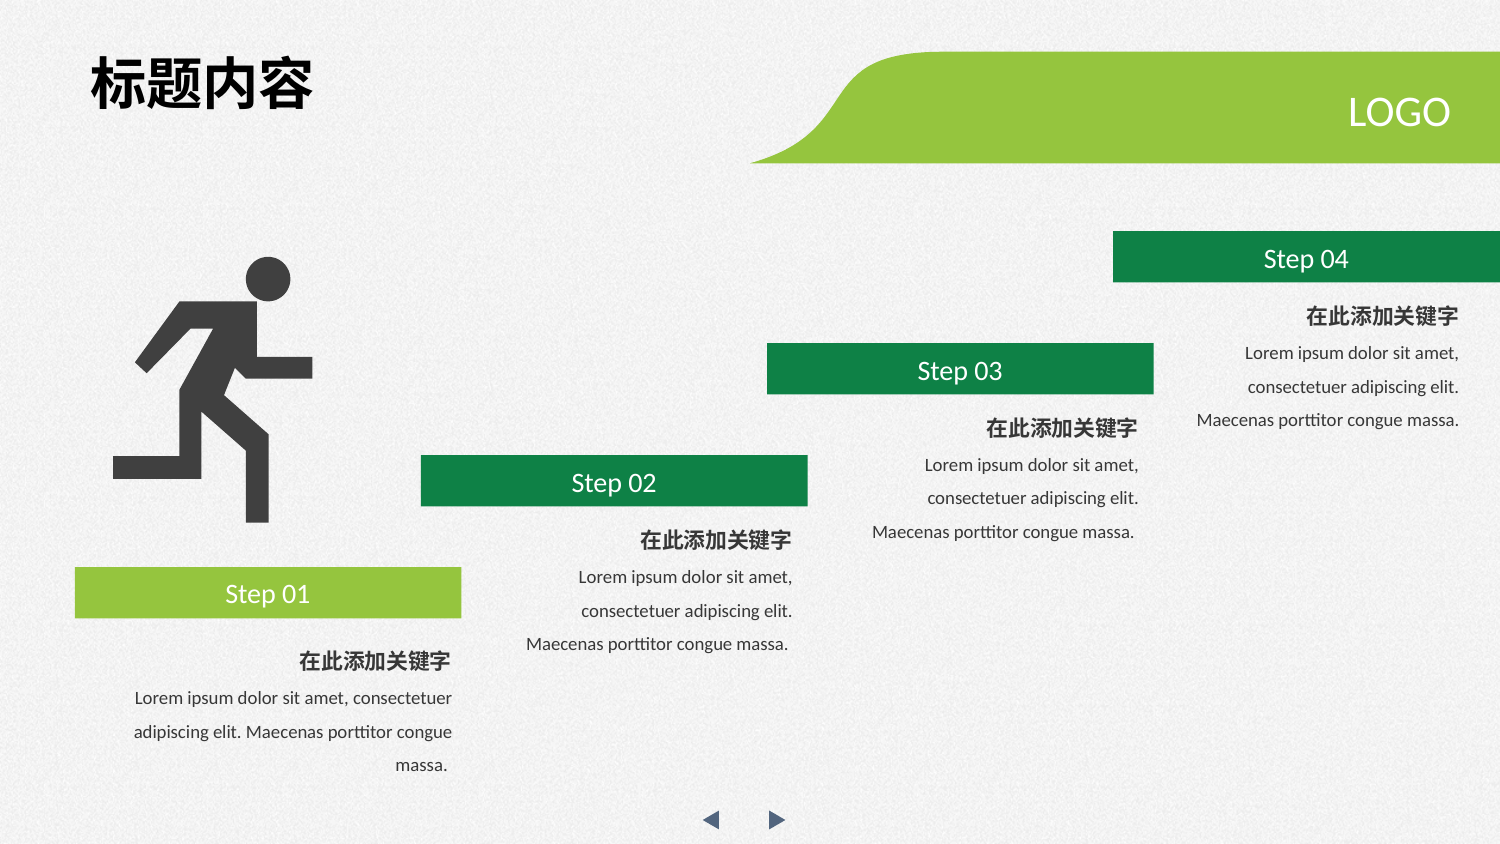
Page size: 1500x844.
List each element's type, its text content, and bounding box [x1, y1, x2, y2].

text_box Step 03 [765, 341, 1156, 396]
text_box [112, 256, 313, 523]
text_box Step 04 [1111, 229, 1500, 284]
text_box 在此添加关键字 Lorem ipsum dolor sit amet, consectetuer adipiscing elit. Maecenas porttitor congue massa. [487, 506, 808, 662]
text_box 标题内容 [75, 41, 331, 124]
text_box 在此添加关键字 Lorem ipsum dolor sit amet, consectetuer adipiscing elit. Maecenas porttitor congue massa. [1179, 282, 1475, 438]
text_box Step 02 [419, 453, 810, 508]
text_box 在此添加关键字 Lorem ipsum dolor sit amet, consectetuer adipiscing elit. Maecenas porttitor congue massa. [833, 394, 1154, 550]
text_box LOGO [1333, 75, 1466, 143]
text_box 在此添加关键字 Lorem ipsum dolor sit amet, consectetuer adipiscing elit. Maecenas porttitor congue massa. [74, 627, 467, 784]
text_box [747, 49, 1500, 166]
text_box Step 01 [73, 565, 463, 620]
picture [0, 0, 1500, 844]
